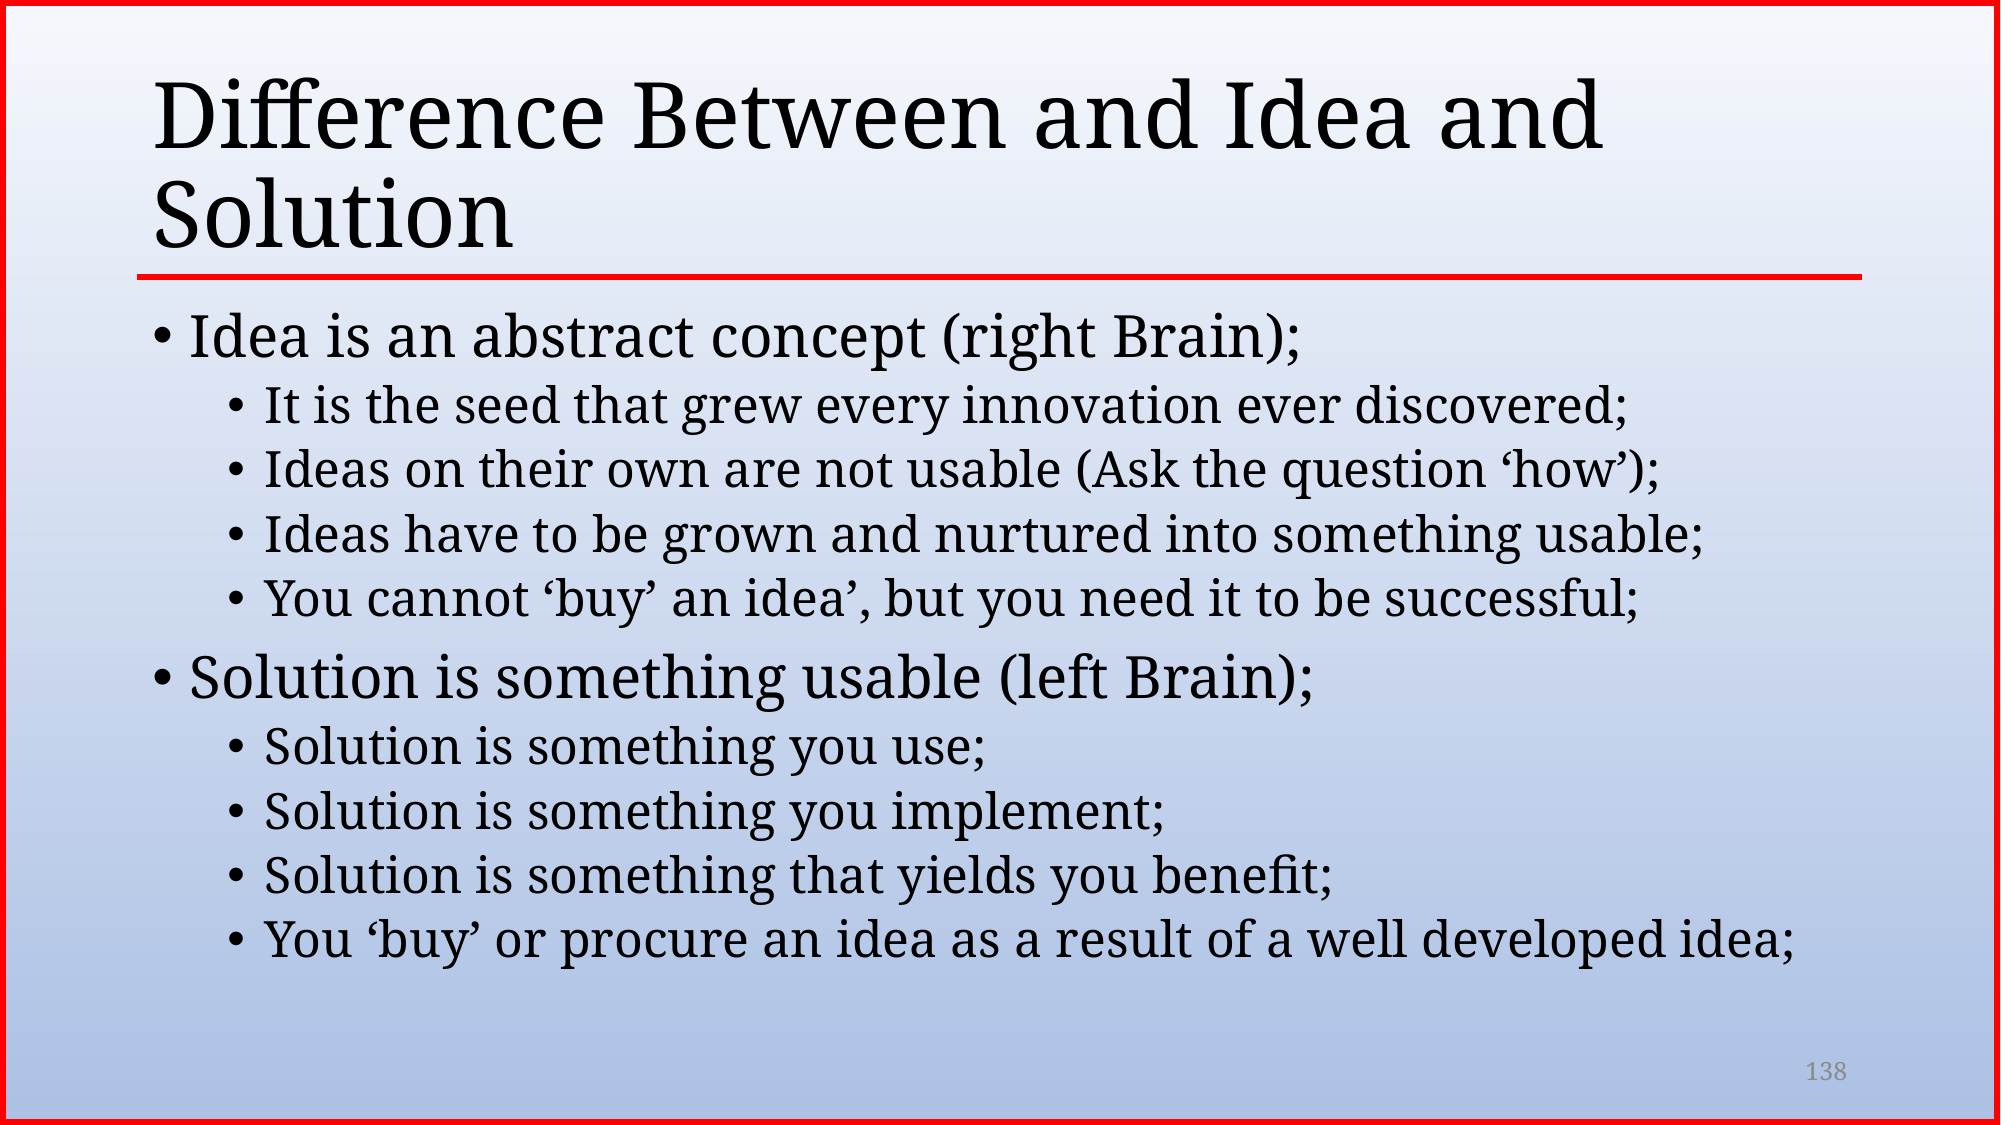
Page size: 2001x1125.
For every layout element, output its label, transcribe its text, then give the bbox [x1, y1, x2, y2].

title Difference Between and Idea and Solution [137, 59, 1863, 278]
list Idea is an abstract concept (right Brain); It is the seed that grew every innovation ever discovered; Ideas on their own are not usable (Ask the question ‘how’); Ideas have to be grown and nurtured into something usable; You cannot ‘buy’ an idea’, but you need it to be successful; Solution is something usable (left Brain); Solution is something you use; Solution is something you implement; Solution is something that yields you benefit; You ‘buy’ or procure an idea as a result of a well developed idea; [137, 299, 1863, 1014]
slide_number 138 [1412, 1042, 1863, 1103]
